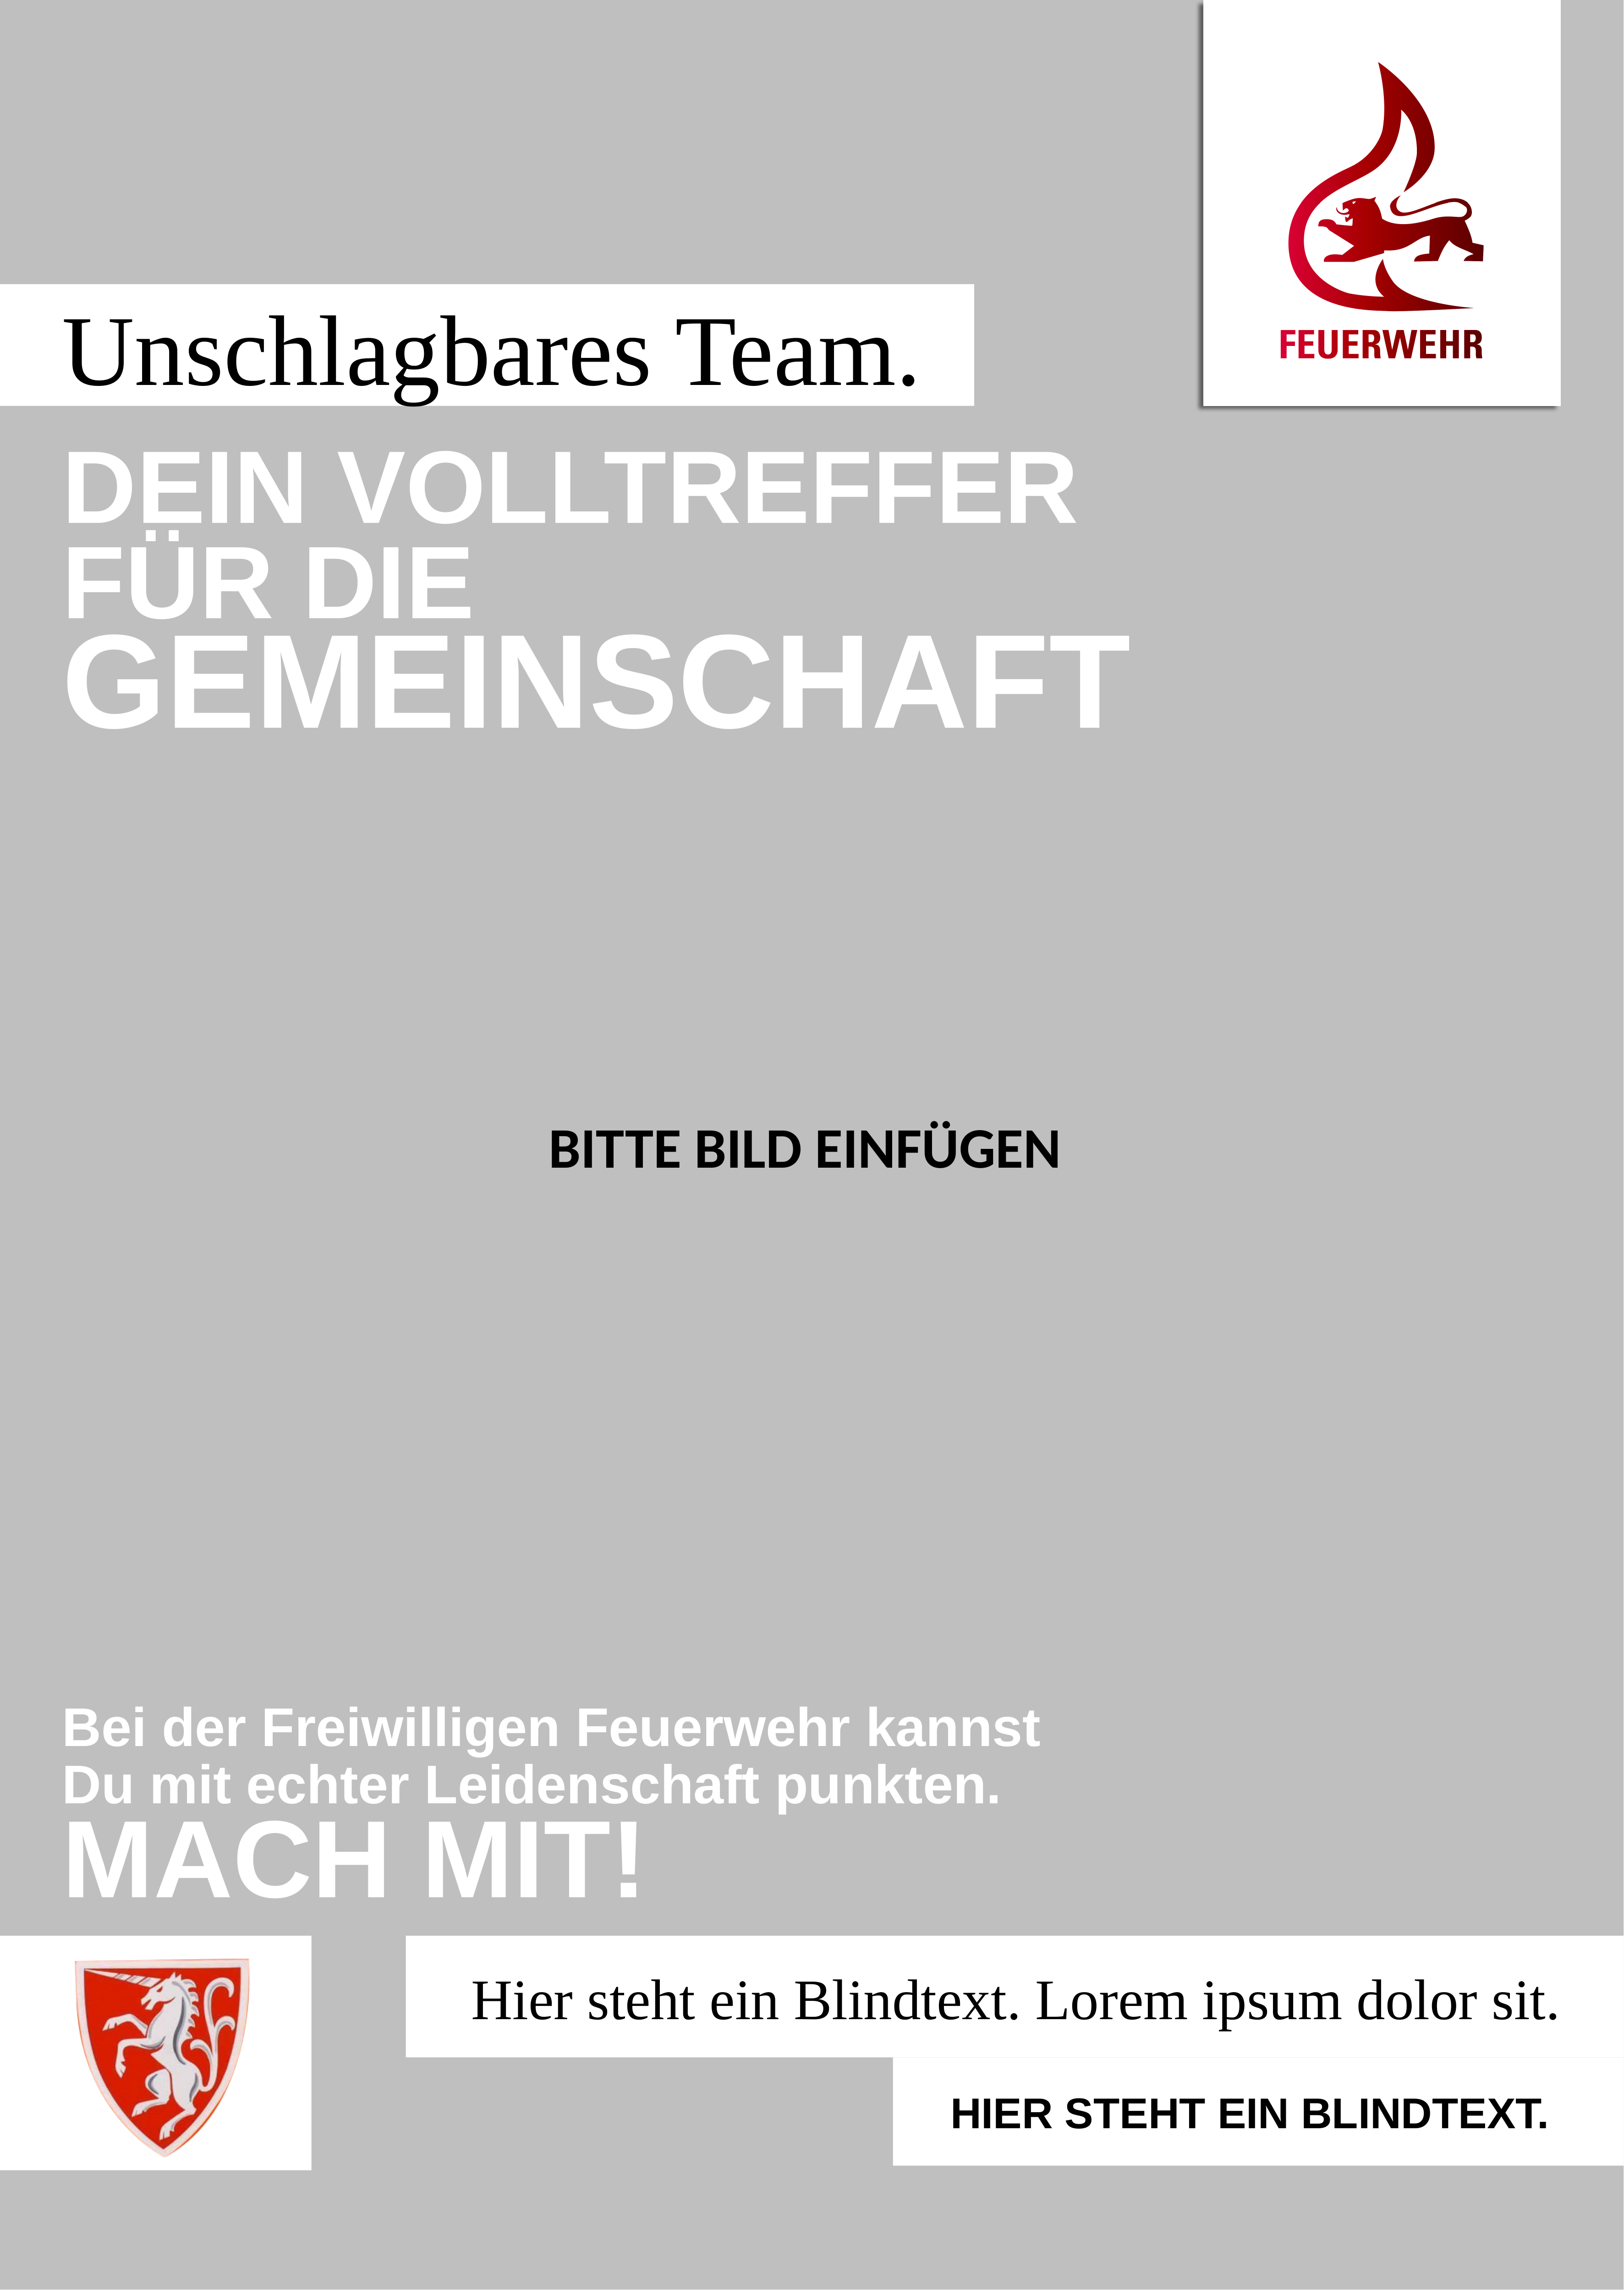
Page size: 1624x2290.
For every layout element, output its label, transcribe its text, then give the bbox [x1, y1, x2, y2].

text_box [0, 1935, 312, 2171]
text_box Bei der Freiwilligen Feuerwehr kannst Du mit echter Leidenschaft punkten. MACH MIT! [62, 1699, 1283, 1920]
picture [62, 1944, 279, 2162]
text_box Unschlagbares Team. [0, 284, 974, 406]
text_box Hier steht ein Blindtext. Lorem ipsum dolor sit. [406, 1935, 1624, 2058]
picture [1203, 0, 1561, 406]
text_box DEIN VOLLTREFFER FÜR DIE GEMEINSCHAFT [62, 448, 1283, 755]
text_box HIER STEHT EIN BLINDTEXT. [893, 2058, 1624, 2166]
